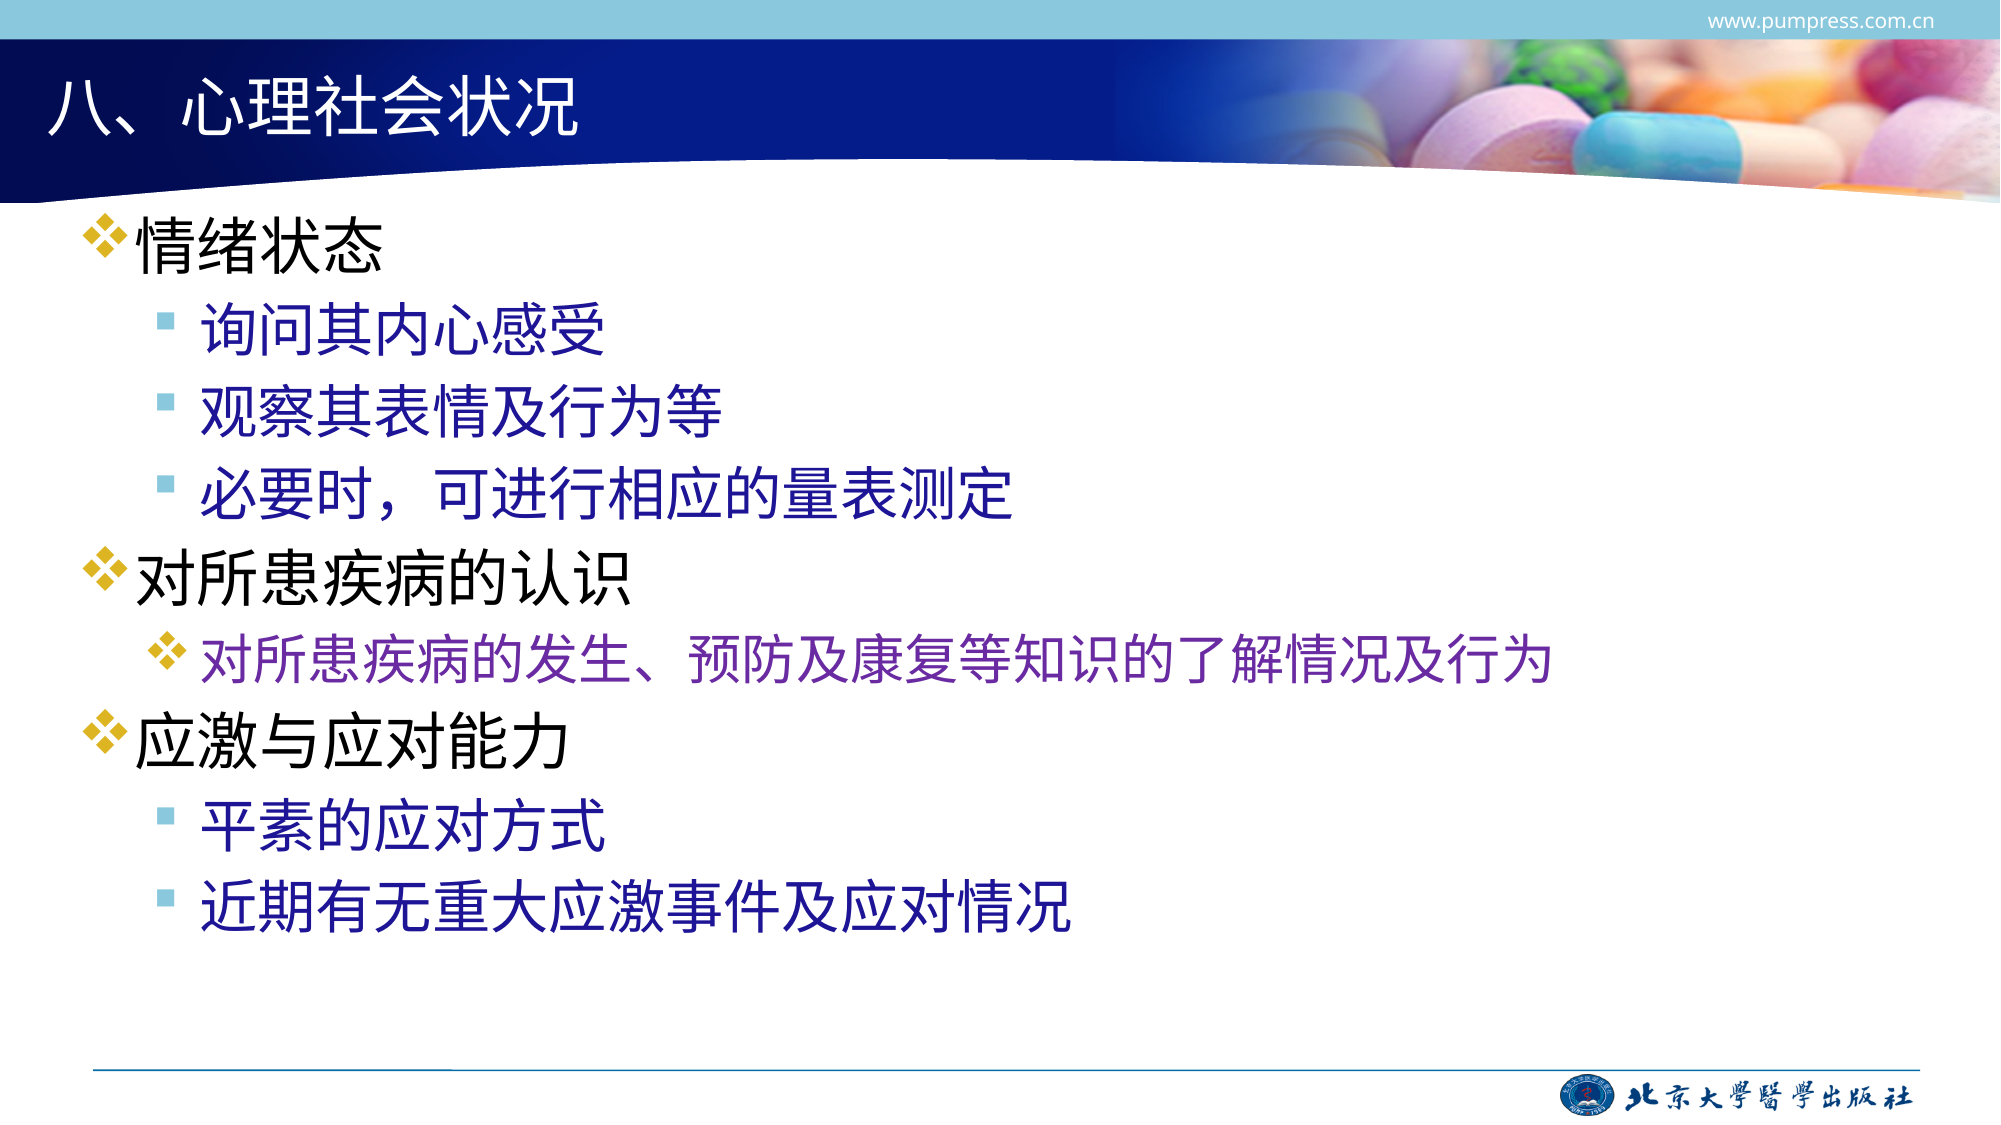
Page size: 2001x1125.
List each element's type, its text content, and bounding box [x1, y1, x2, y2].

title 八、心理社会状况 [30, 58, 1799, 152]
list 情绪状态 询问其内心感受 观察其表情及行为等 必要时，可进行相应的量表测定 对所患疾病的认识 对所患疾病的发生、预防及康复等知识的了解情况及行为 应激与应对能力 平素的应对方式 近期有无重大应激事件及应对情况 [62, 198, 1947, 1000]
picture [1560, 1074, 1915, 1118]
picture [0, 40, 2000, 203]
slide_number www.pumpress.com.cn [1366, 0, 1951, 38]
